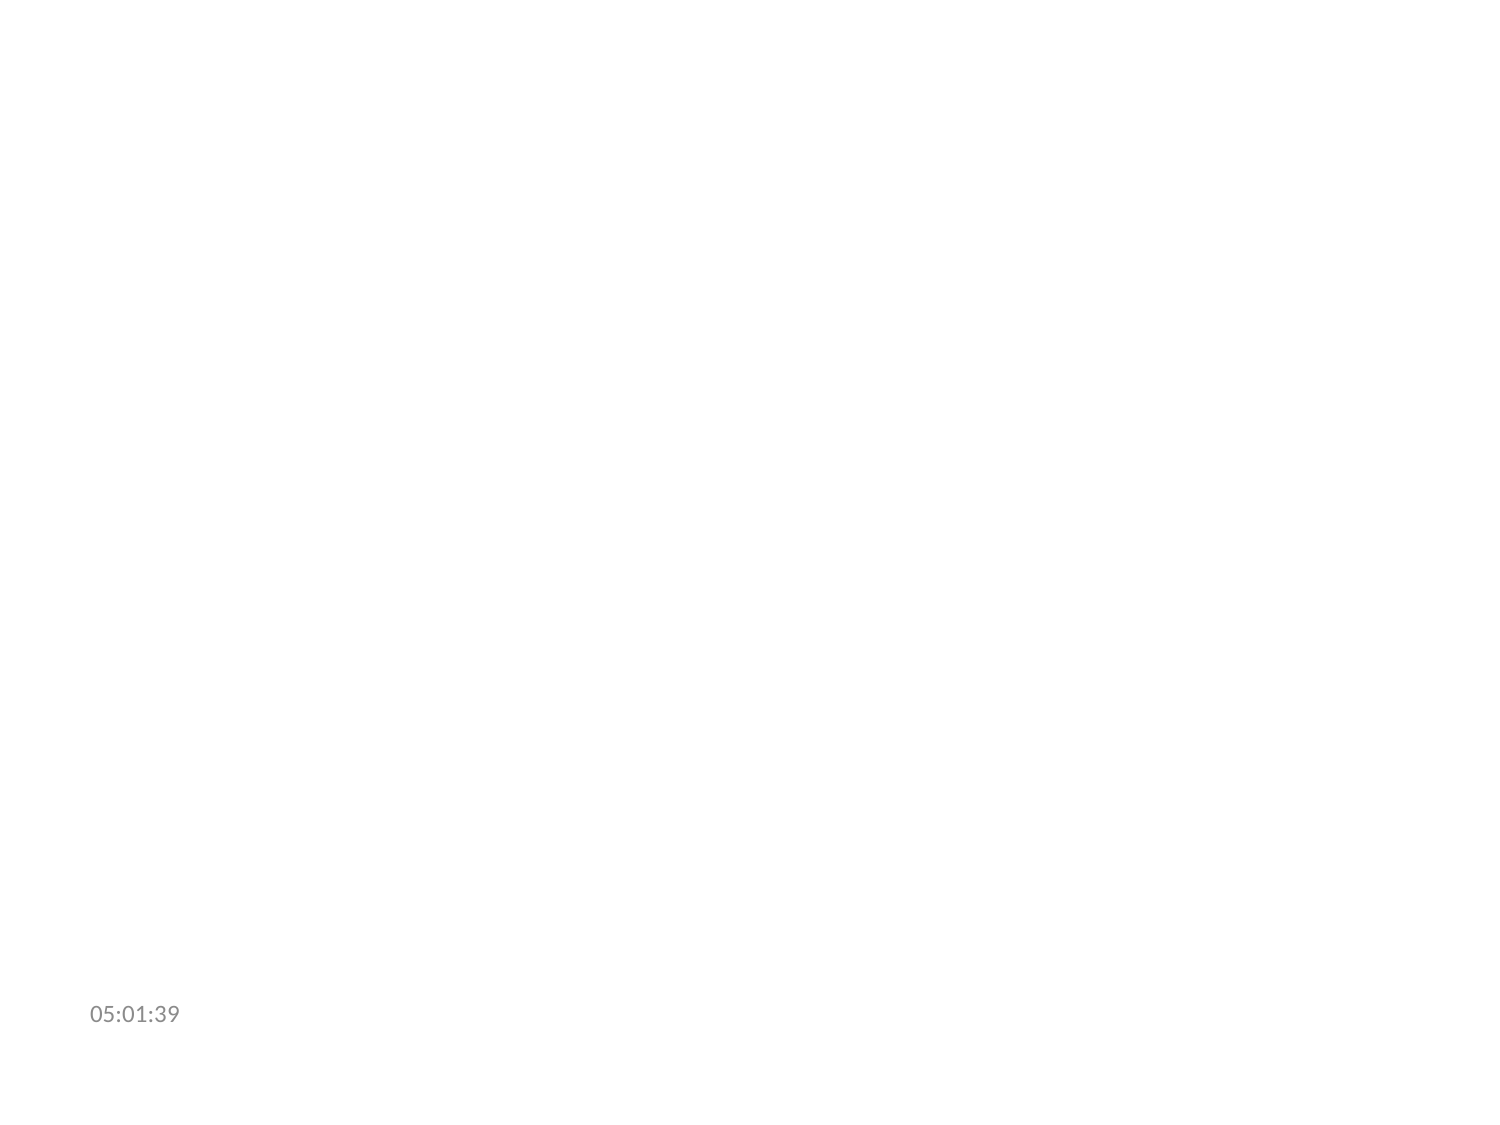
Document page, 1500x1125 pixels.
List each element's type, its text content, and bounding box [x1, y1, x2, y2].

text_box 15:35:09 [75, 982, 425, 1043]
